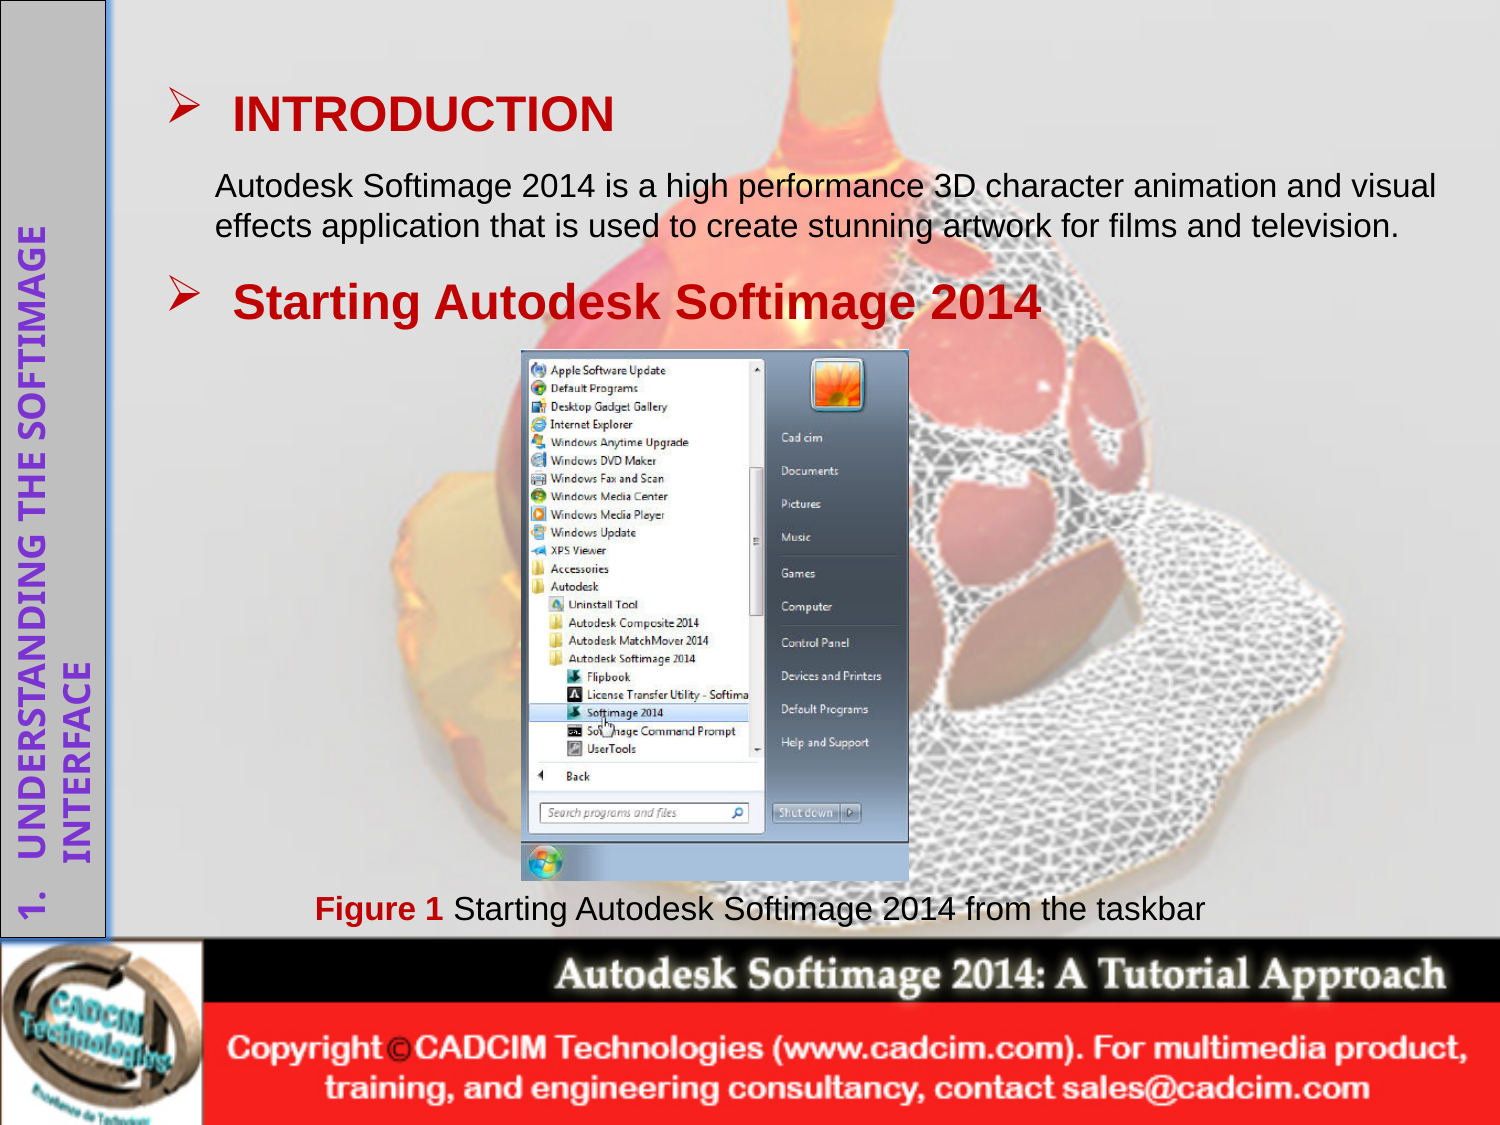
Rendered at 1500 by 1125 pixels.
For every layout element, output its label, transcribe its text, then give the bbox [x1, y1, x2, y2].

text_box Figure 1 Starting Autodesk Softimage 2014 from the taskbar [300, 879, 1225, 935]
text_box Starting Autodesk Softimage 2014 [150, 262, 1075, 338]
text_box Autodesk Softimage 2014 is a high performance 3D character animation and visual effects application that is used to create stunning artwork for films and television. [200, 156, 1500, 251]
picture [0, 0, 1500, 1125]
text_box INTRODUCTION [149, 74, 663, 149]
